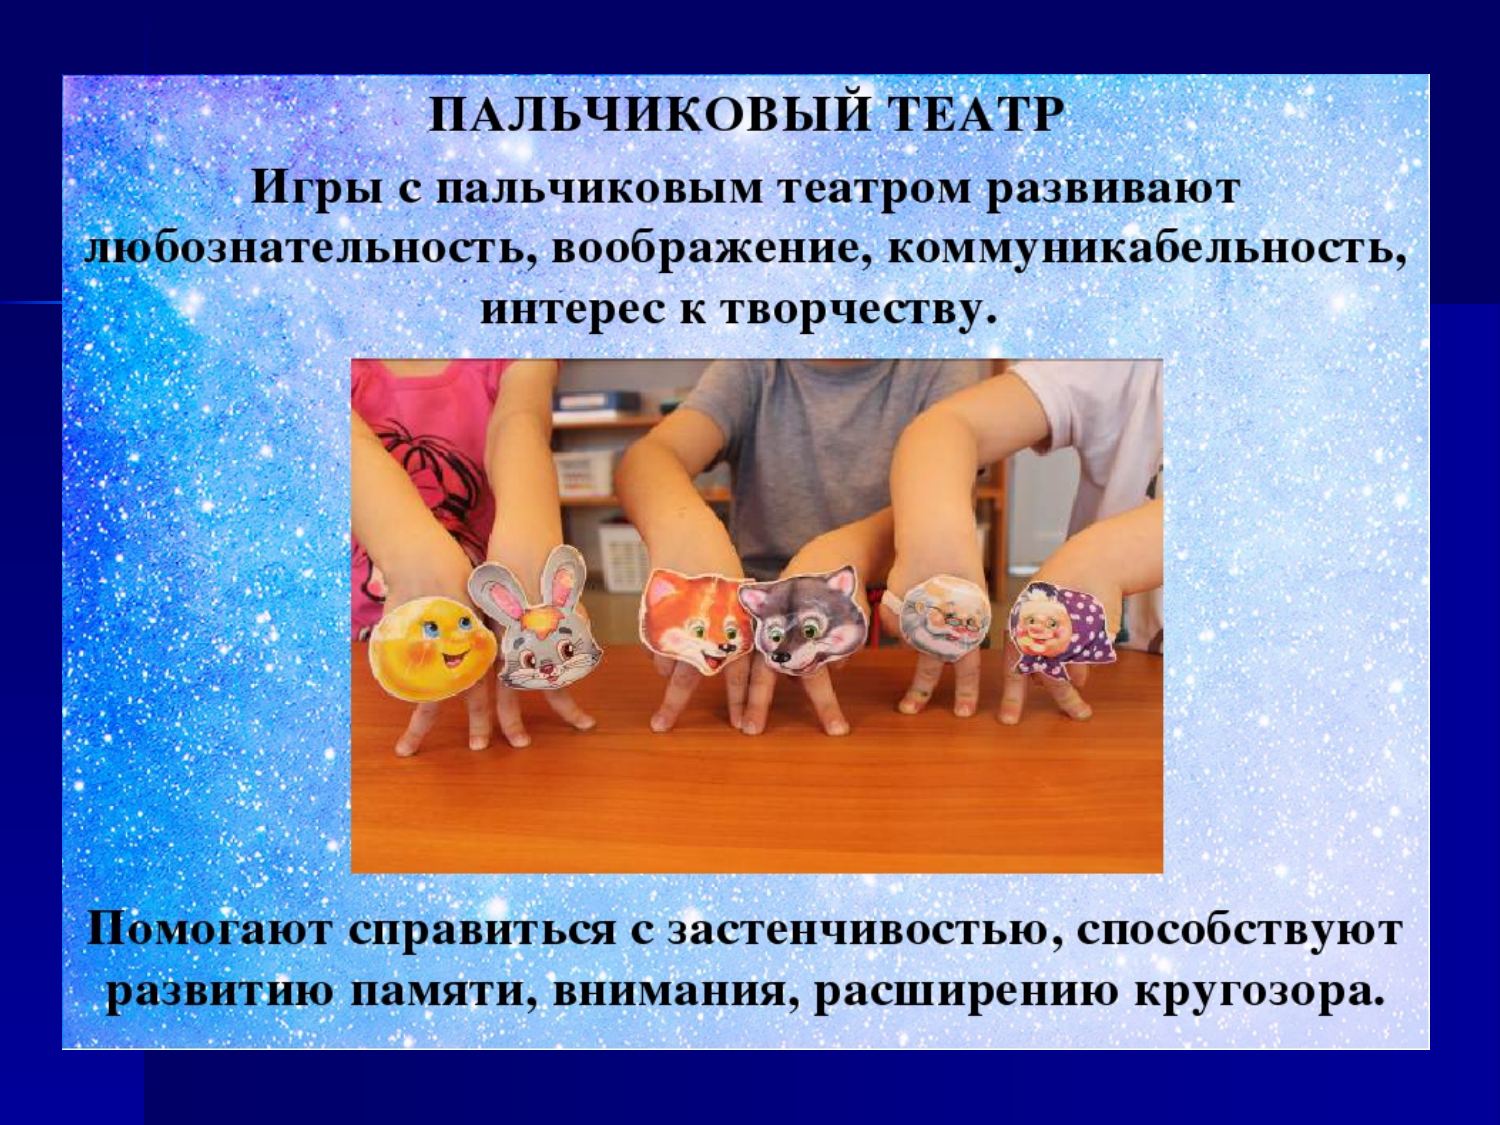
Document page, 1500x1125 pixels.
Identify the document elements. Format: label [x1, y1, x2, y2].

picture [62, 74, 1430, 1051]
